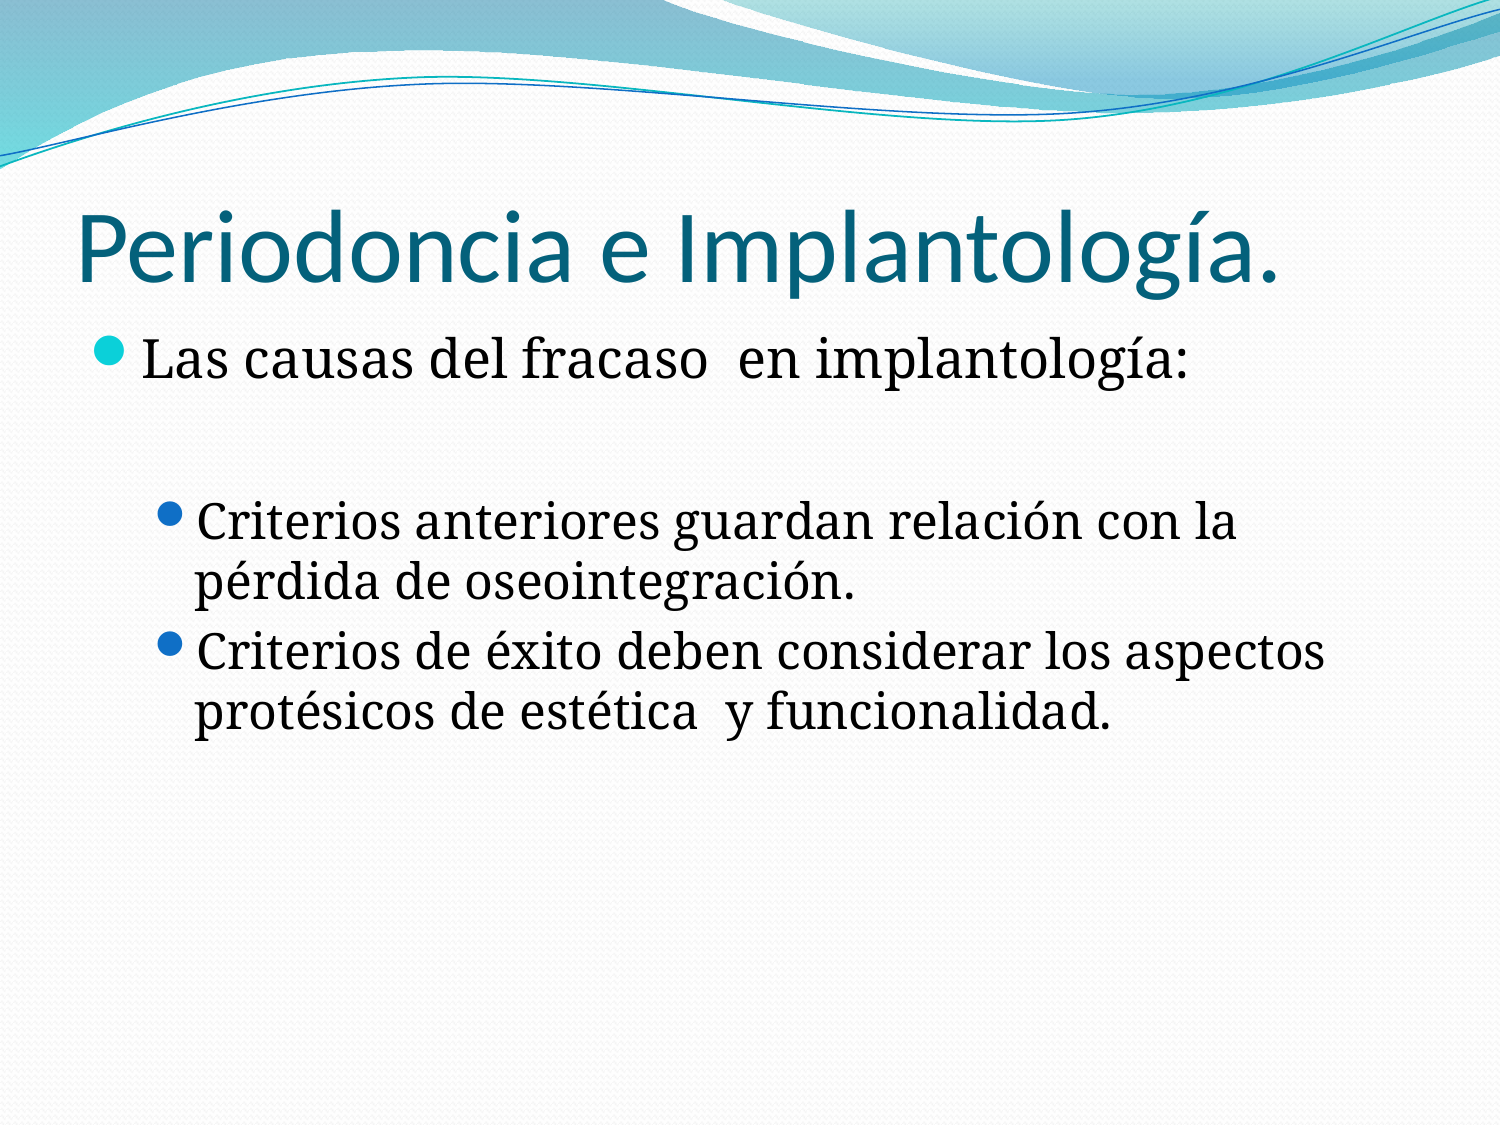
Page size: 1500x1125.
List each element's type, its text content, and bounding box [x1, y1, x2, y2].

title Periodoncia e Implantología. [75, 115, 1425, 303]
list Las causas del fracaso en implantología: Criterios anteriores guardan relación con la pérdida de oseointegración. Criterios de éxito deben considerar los aspectos protésicos de estética y funcionalidad. [75, 317, 1425, 1038]
